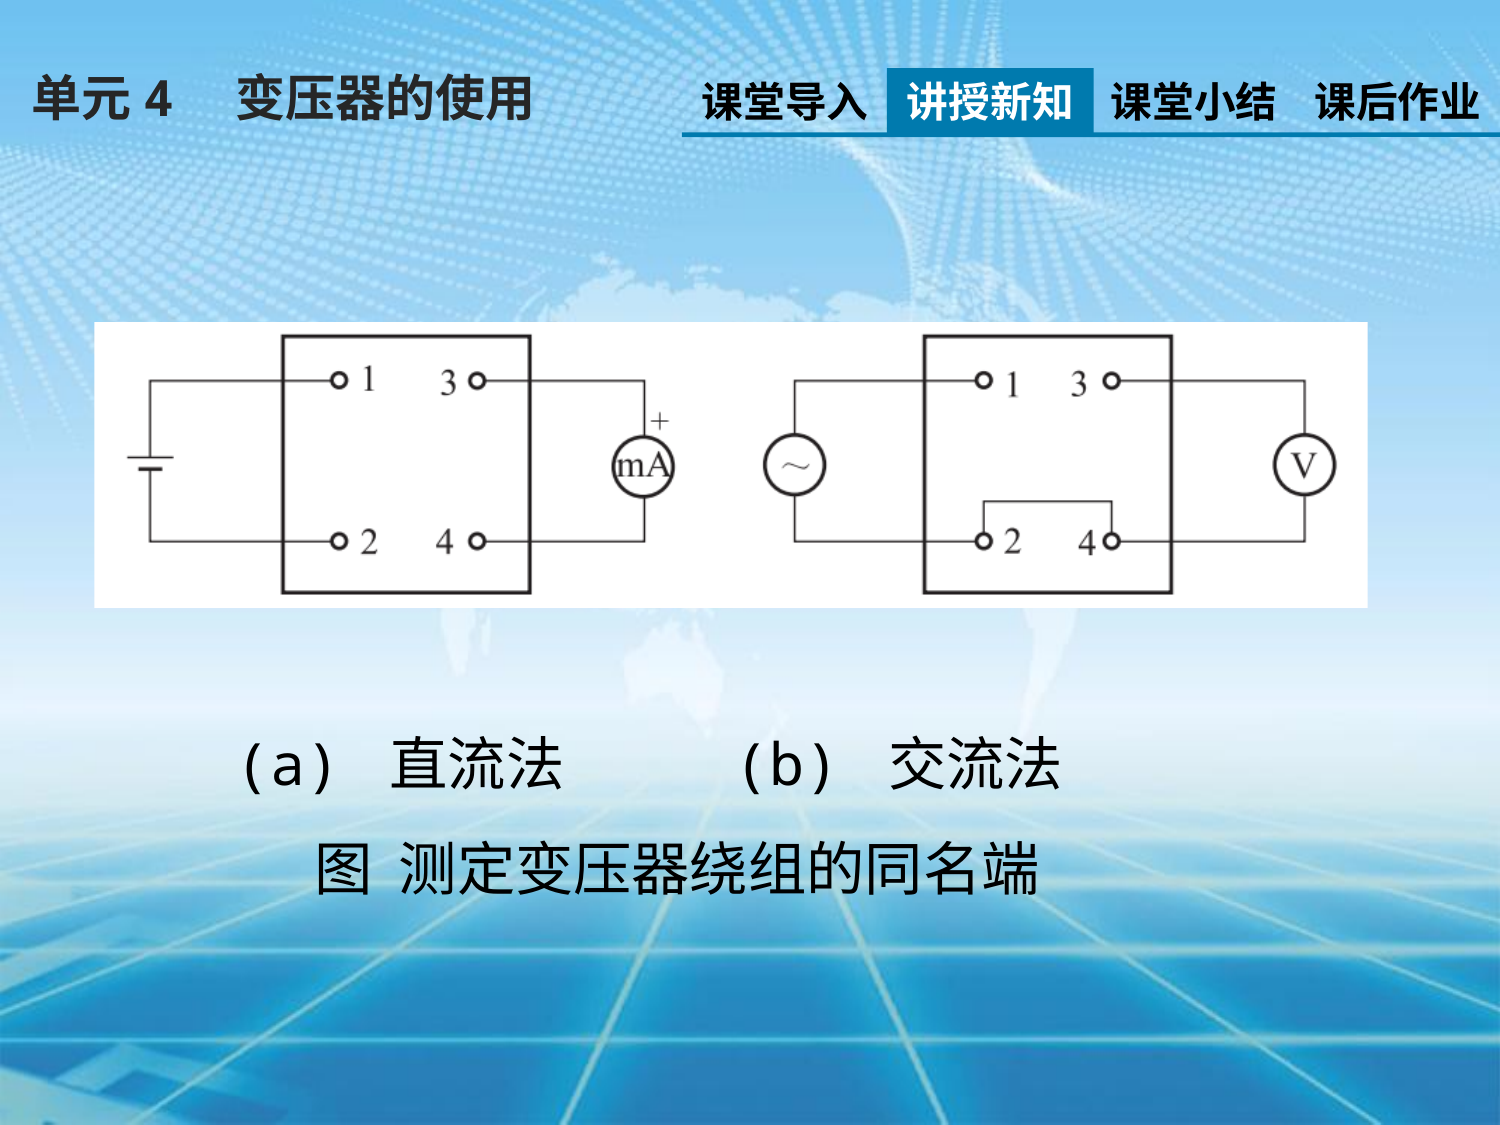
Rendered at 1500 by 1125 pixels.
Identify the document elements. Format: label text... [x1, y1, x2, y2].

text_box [16, 59, 1500, 135]
picture [0, 0, 1500, 1125]
text_box (a) 直流法 (b) 交流法 图 测定变压器绕组的同名端 [220, 684, 1368, 909]
